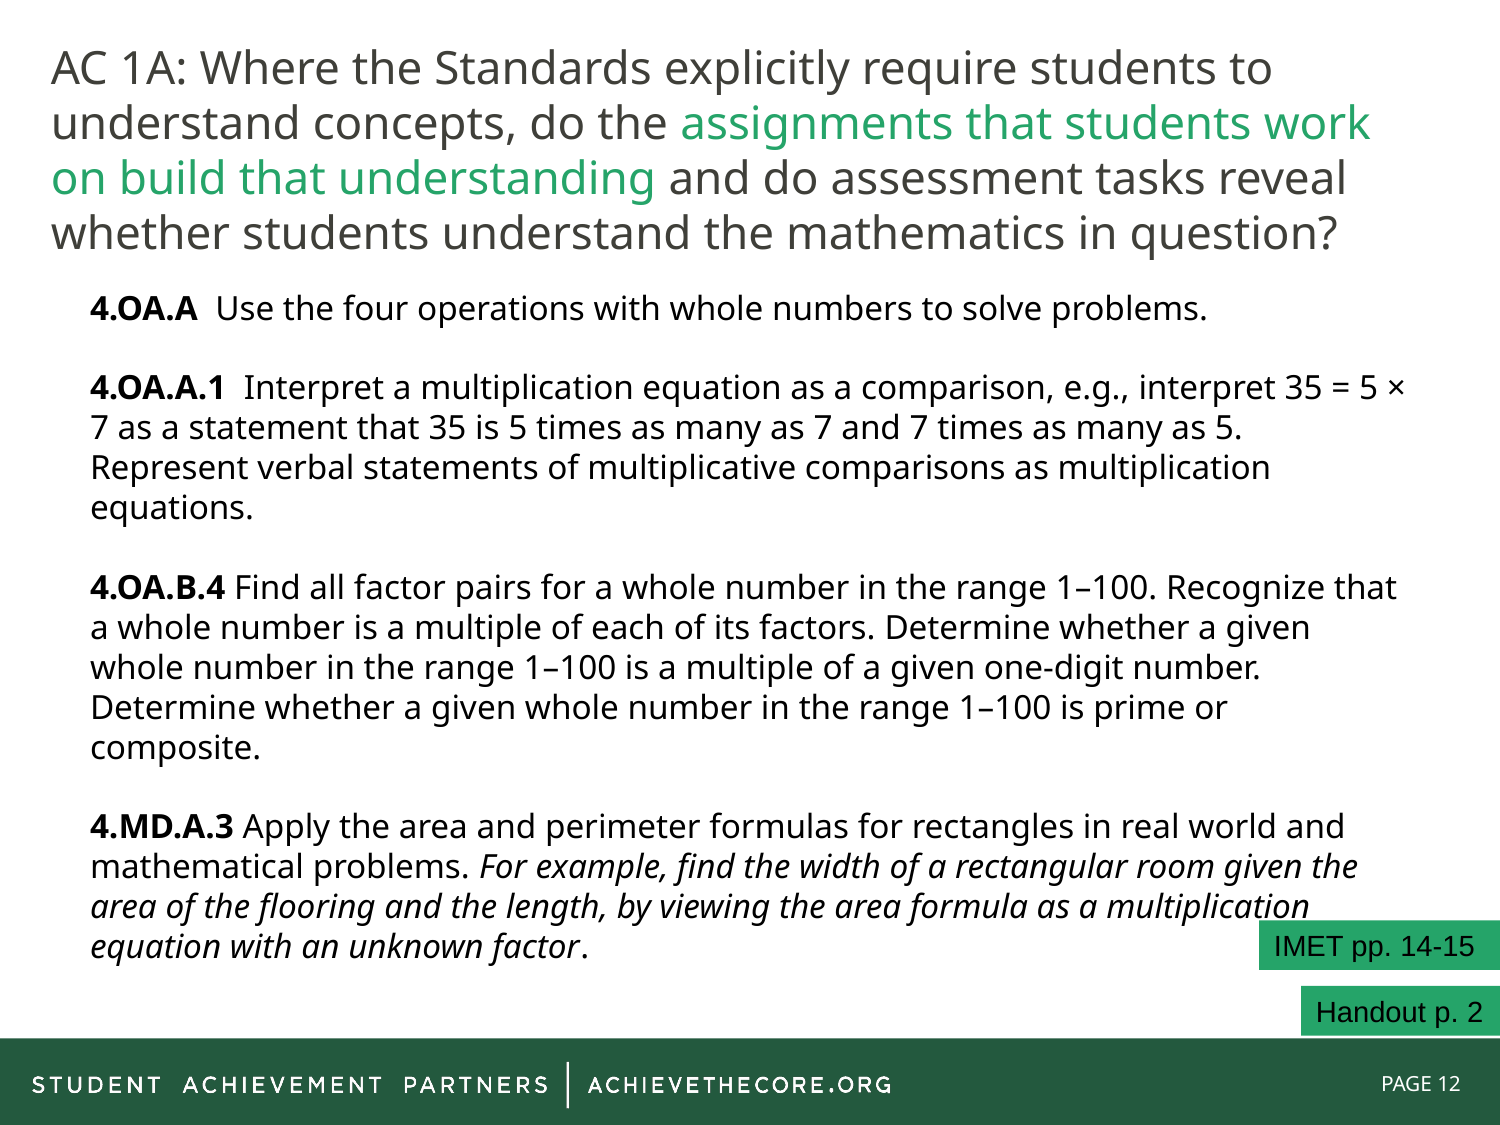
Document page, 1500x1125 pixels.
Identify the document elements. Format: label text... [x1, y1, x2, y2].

list 4.OA.A Use the four operations with whole numbers to solve problems. 4.OA.A.1 Interpret a multiplication equation as a comparison, e.g., interpret 35 = 5 × 7 as a statement that 35 is 5 times as many as 7 and 7 times as many as 5. Represent verbal statements of multiplicative comparisons as multiplication equations. 4.OA.B.4 Find all factor pairs for a whole number in the range 1–100. Recognize that a whole number is a multiple of each of its factors. Determine whether a given whole number in the range 1–100 is a multiple of a given one-digit number. Determine whether a given whole number in the range 1–100 is prime or composite. 4.MD.A.3 Apply the area and perimeter formulas for rectangles in real world and mathematical problems. For example, find the width of a rectangular room given the area of the flooring and the length, by viewing the area formula as a multiplication equation with an unknown factor. [75, 239, 1425, 982]
picture [12, 1055, 911, 1112]
text_box IMET pp. 14-15 [1259, 920, 1500, 970]
text_box Handout p. 2 [1301, 985, 1500, 1036]
title AC 1A: Where the Standards explicitly require students to understand concepts, do the assignments that students work on build that understanding and do assessment tasks reveal whether students understand the mathematics in question? [35, 31, 1425, 266]
